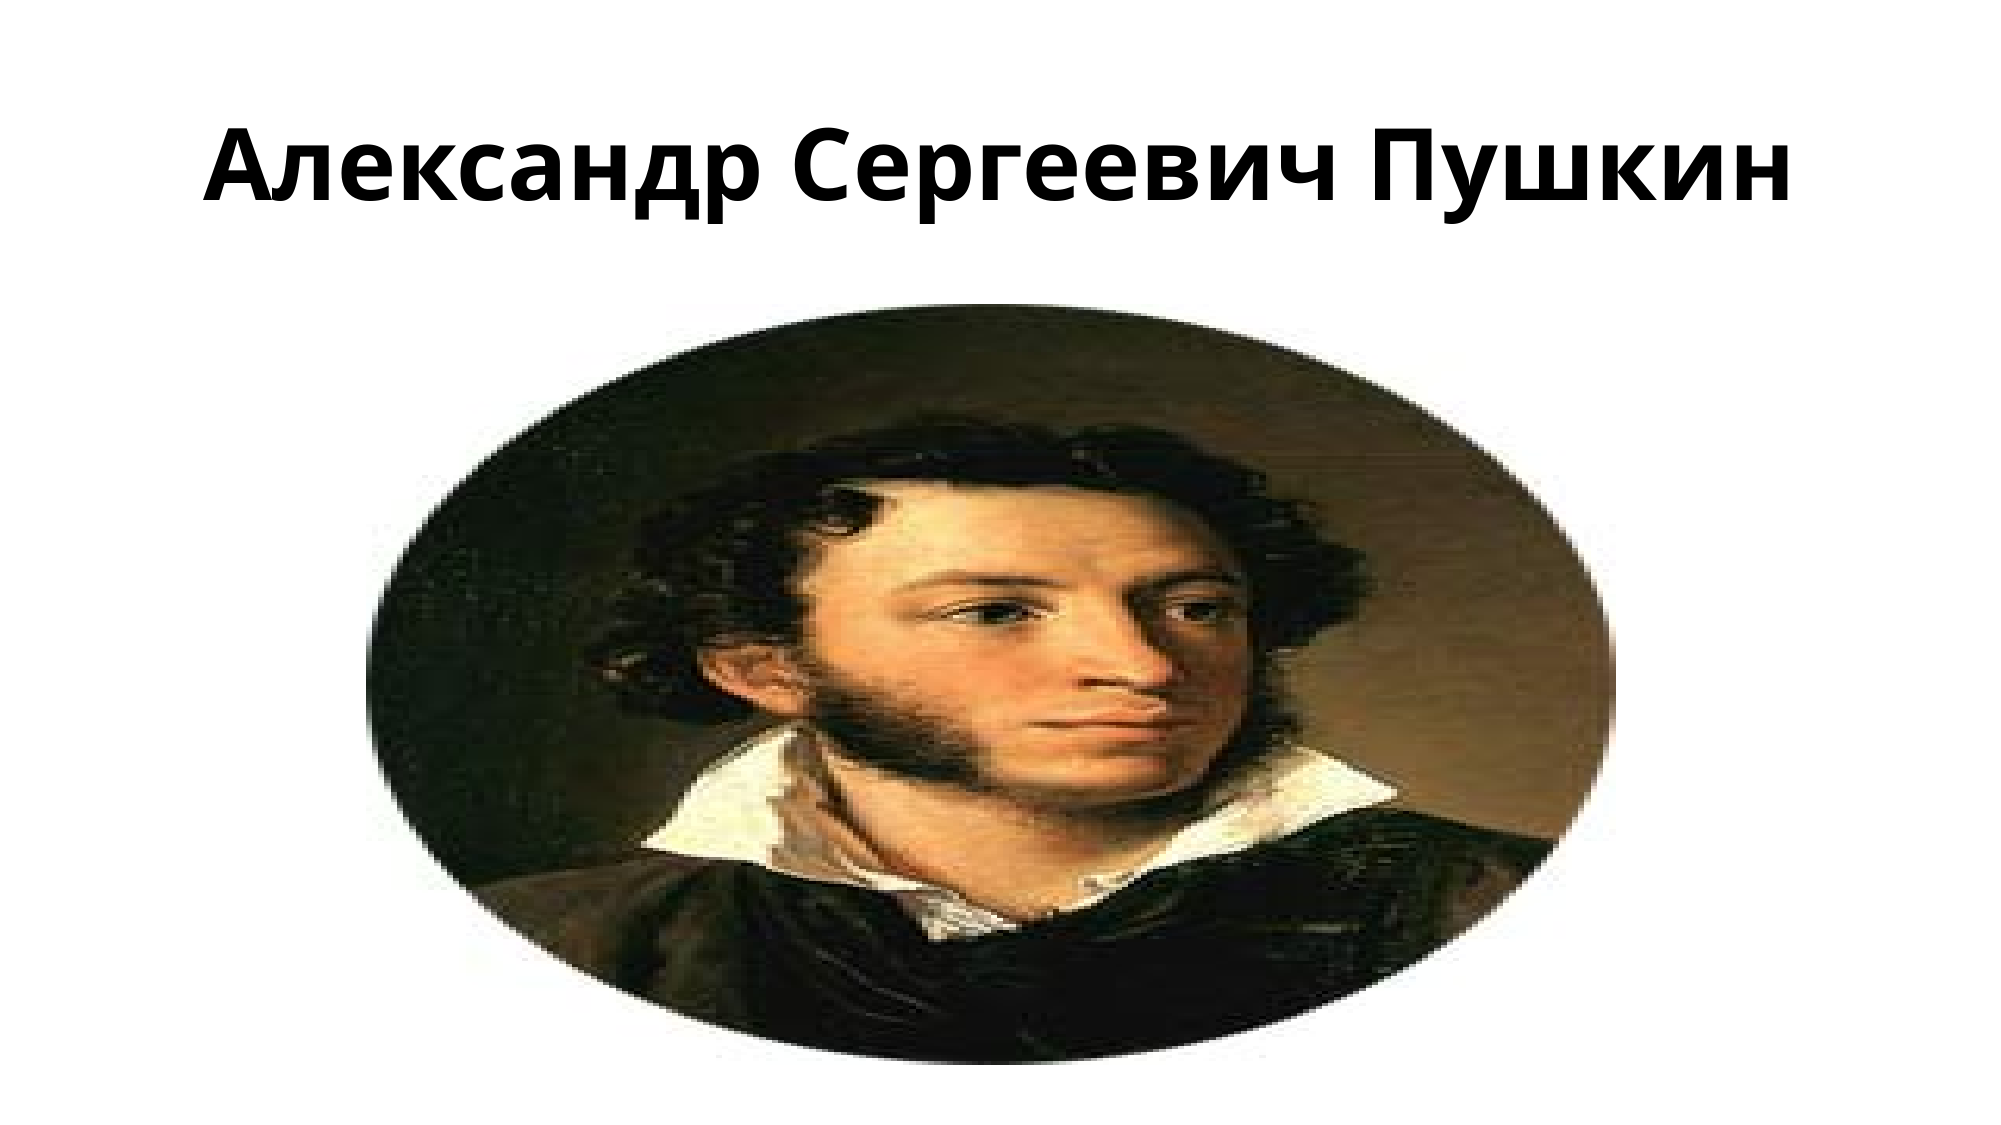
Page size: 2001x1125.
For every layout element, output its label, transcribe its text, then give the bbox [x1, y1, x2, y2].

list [366, 304, 1616, 1065]
title Александр Сергеевич Пушкин [137, 59, 1863, 278]
